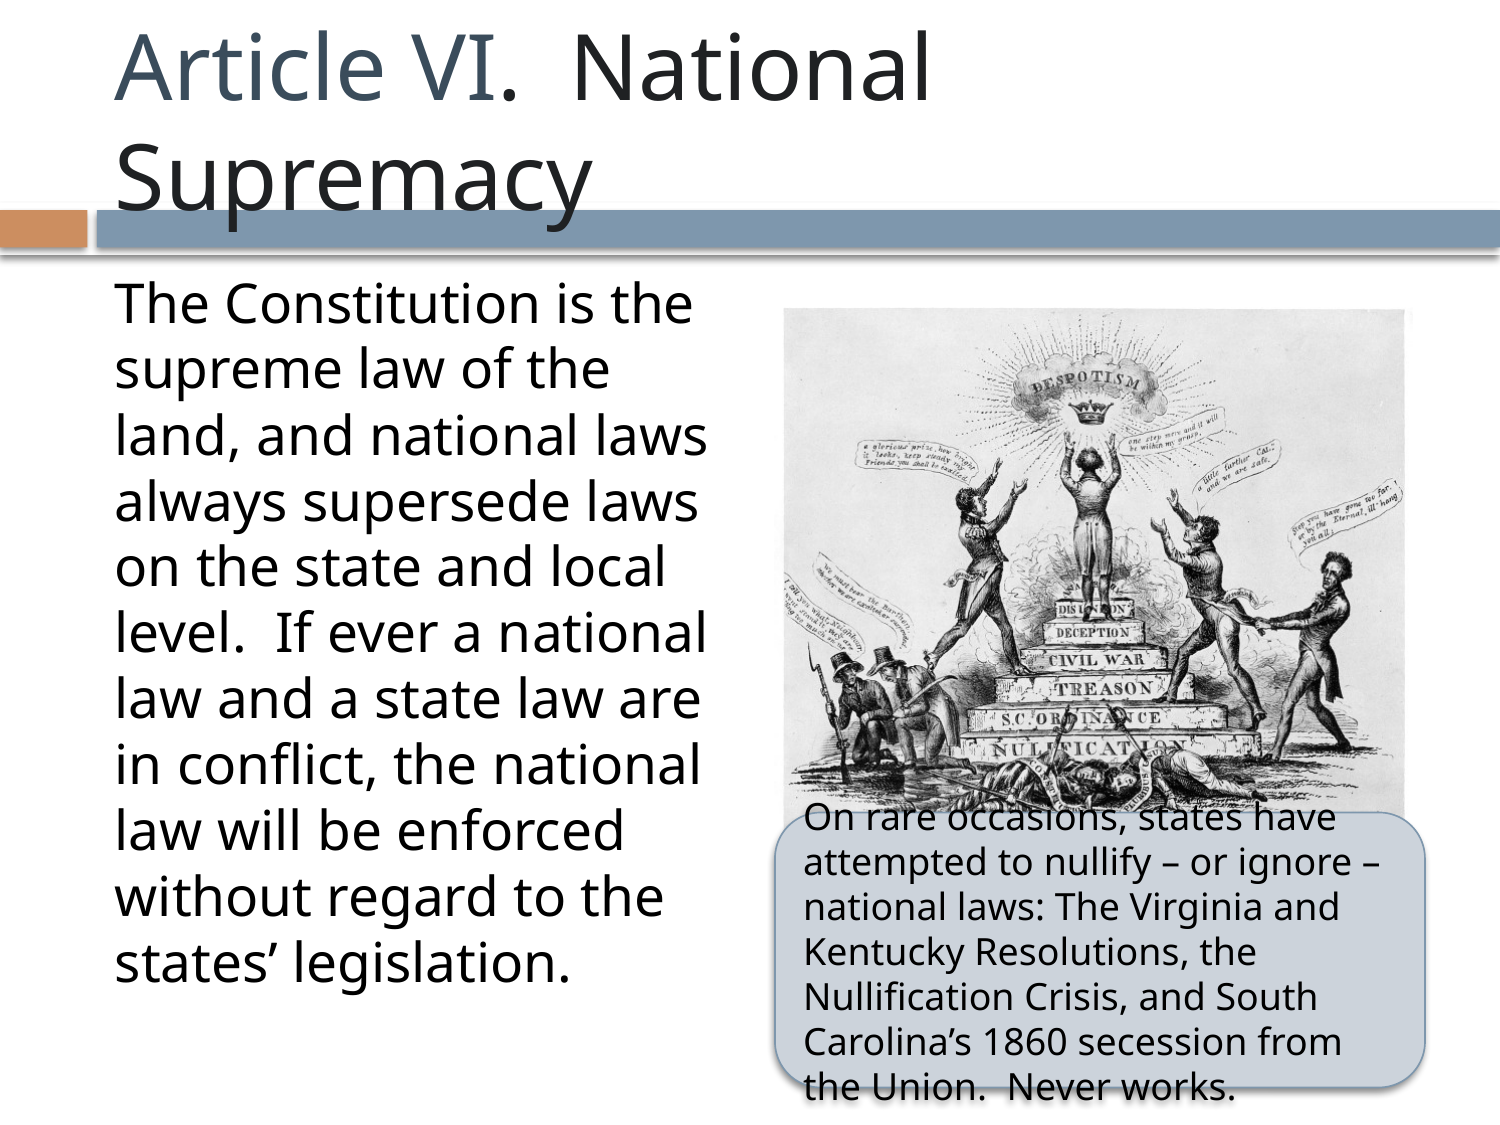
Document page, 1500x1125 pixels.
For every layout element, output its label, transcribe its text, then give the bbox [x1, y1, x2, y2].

title Article VI. National Supremacy [99, 37, 1438, 200]
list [774, 299, 1413, 842]
text_box On rare occasions, states have attempted to nullify – or ignore – national laws: The Virginia and Kentucky Resolutions, the Nullification Crisis, and South Carolina’s 1860 secession from the Union. Never works. [774, 832, 1426, 1089]
list The Constitution is the supreme law of the land, and national laws always supersede laws on the state and local level. If ever a national law and a state law are in conflict, the national law will be enforced without regard to the states’ legislation. [99, 260, 738, 1011]
